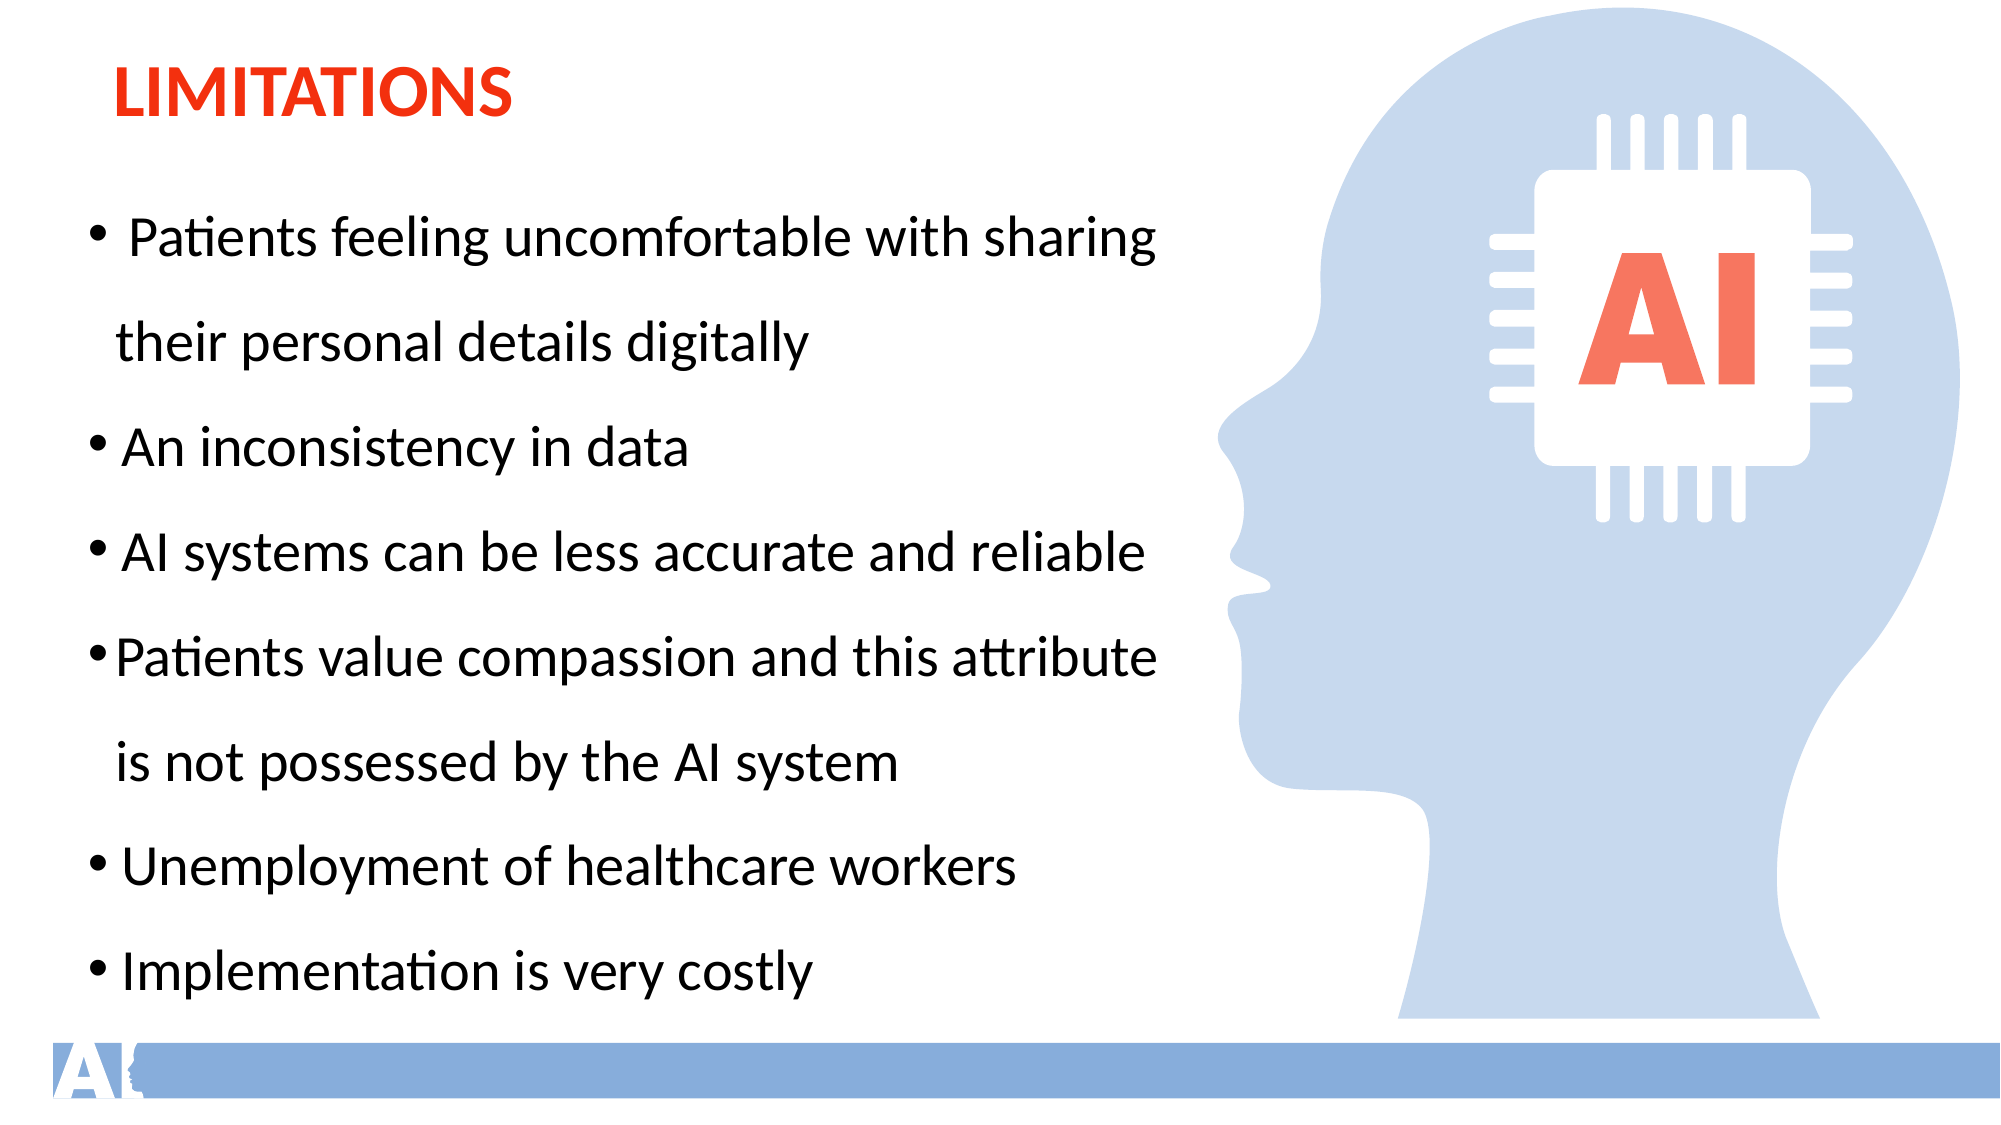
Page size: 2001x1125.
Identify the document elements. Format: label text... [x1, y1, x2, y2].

text_box LIMITATIONS [98, 34, 987, 140]
text_box Patients feeling uncomfortable with sharing their personal details digitally An inconsistency in data AI systems can be less accurate and reliable Patients value compassion and this attribute is not possessed by the AI system Unemployment of healthcare workers Implementation is very costly [73, 155, 1211, 1010]
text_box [1211, 0, 1965, 1019]
